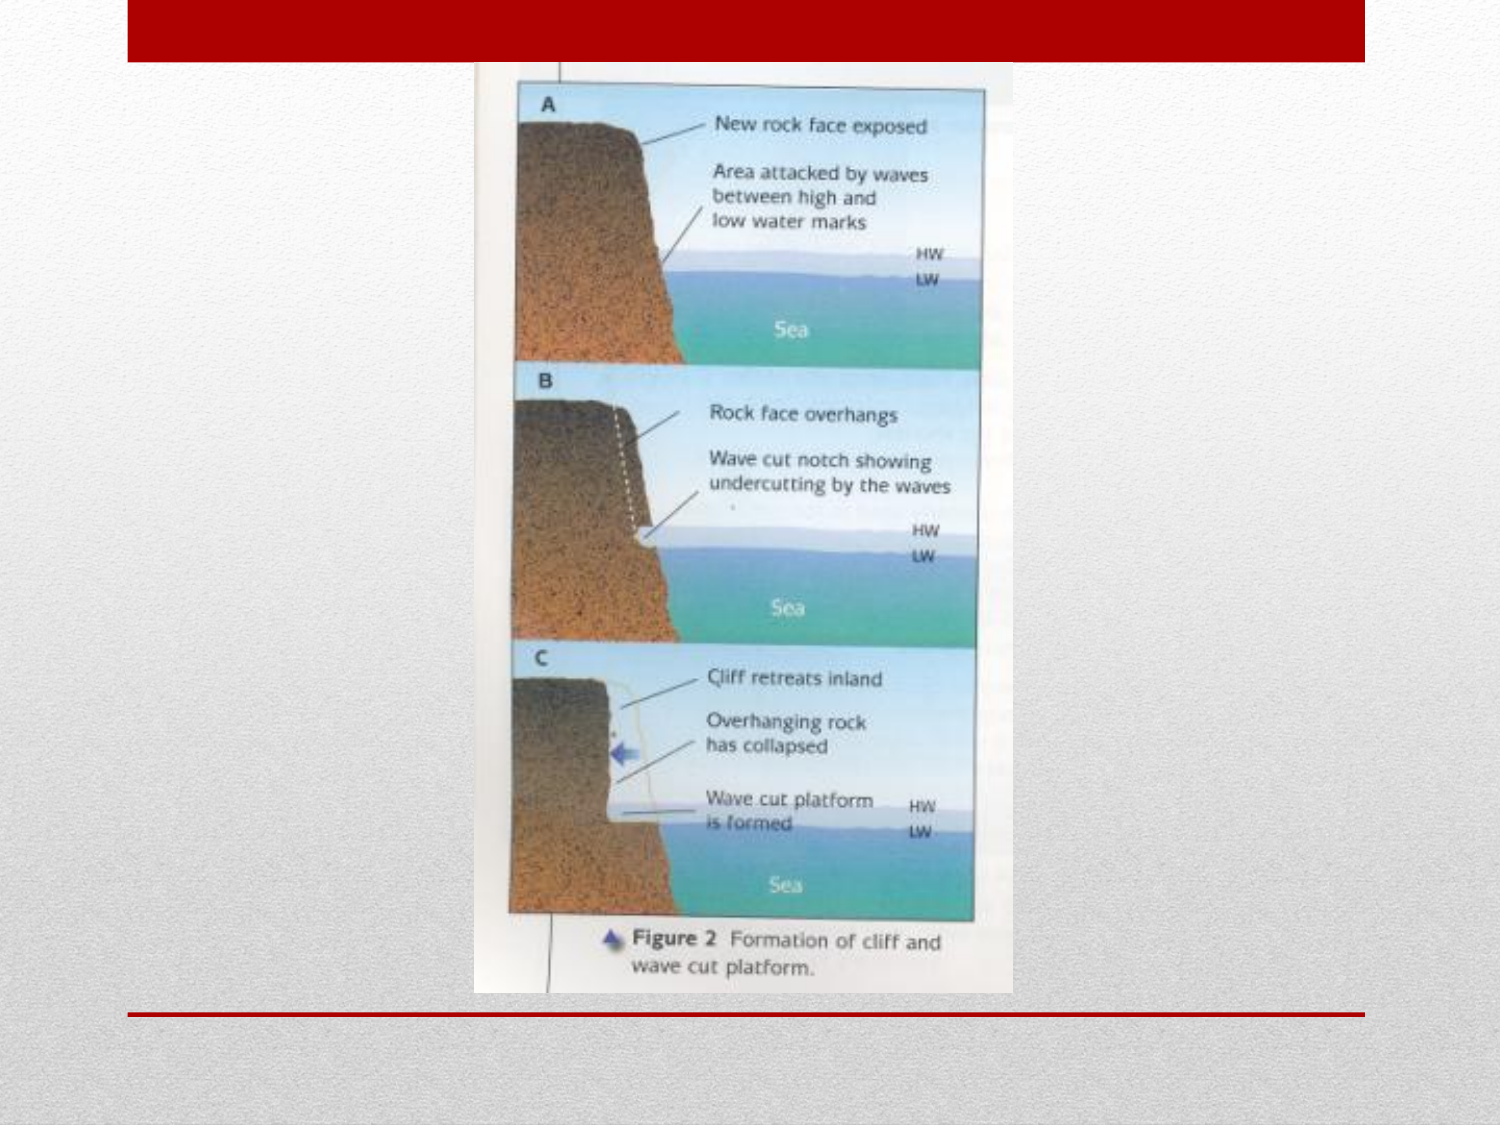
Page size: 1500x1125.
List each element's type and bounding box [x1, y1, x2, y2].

picture [474, 61, 1014, 993]
